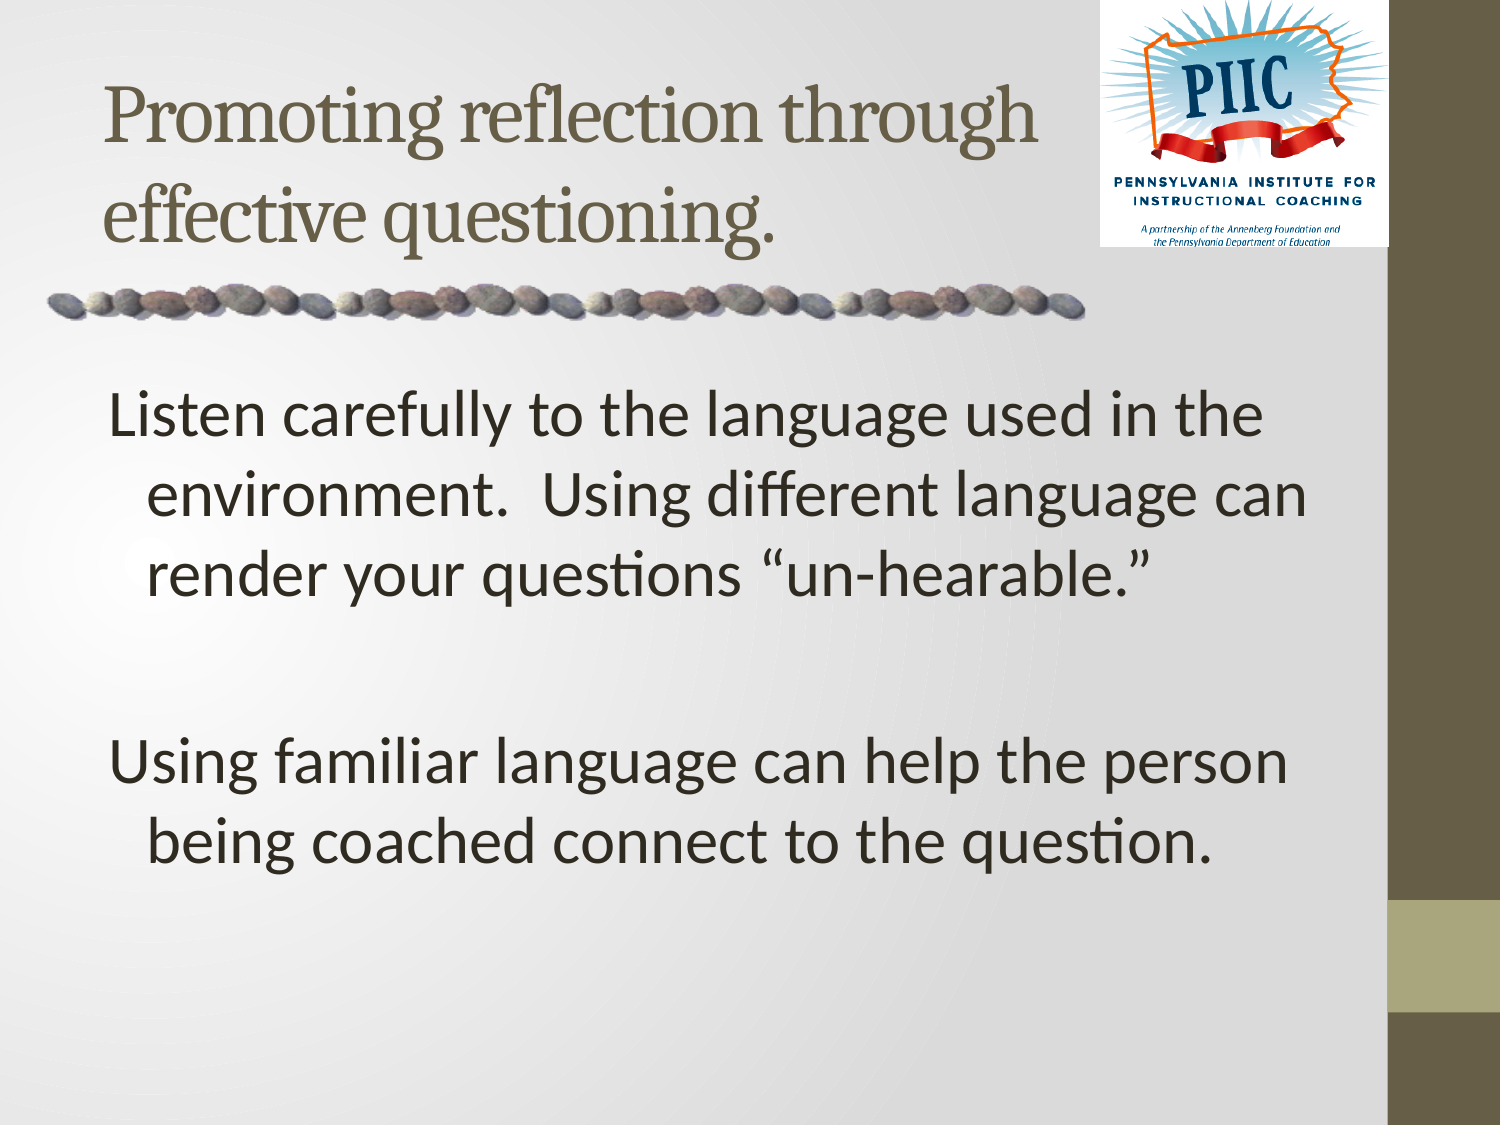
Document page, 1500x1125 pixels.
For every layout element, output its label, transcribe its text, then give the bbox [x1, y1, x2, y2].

title Promoting reflection through effective questioning. [87, 99, 1338, 288]
picture [1099, 0, 1390, 248]
list Listen carefully to the language used in the environment. Using different language can render your questions “un-hearable.” Using familiar language can help the person being coached connect to the question. [75, 362, 1325, 1050]
picture [36, 278, 1101, 327]
